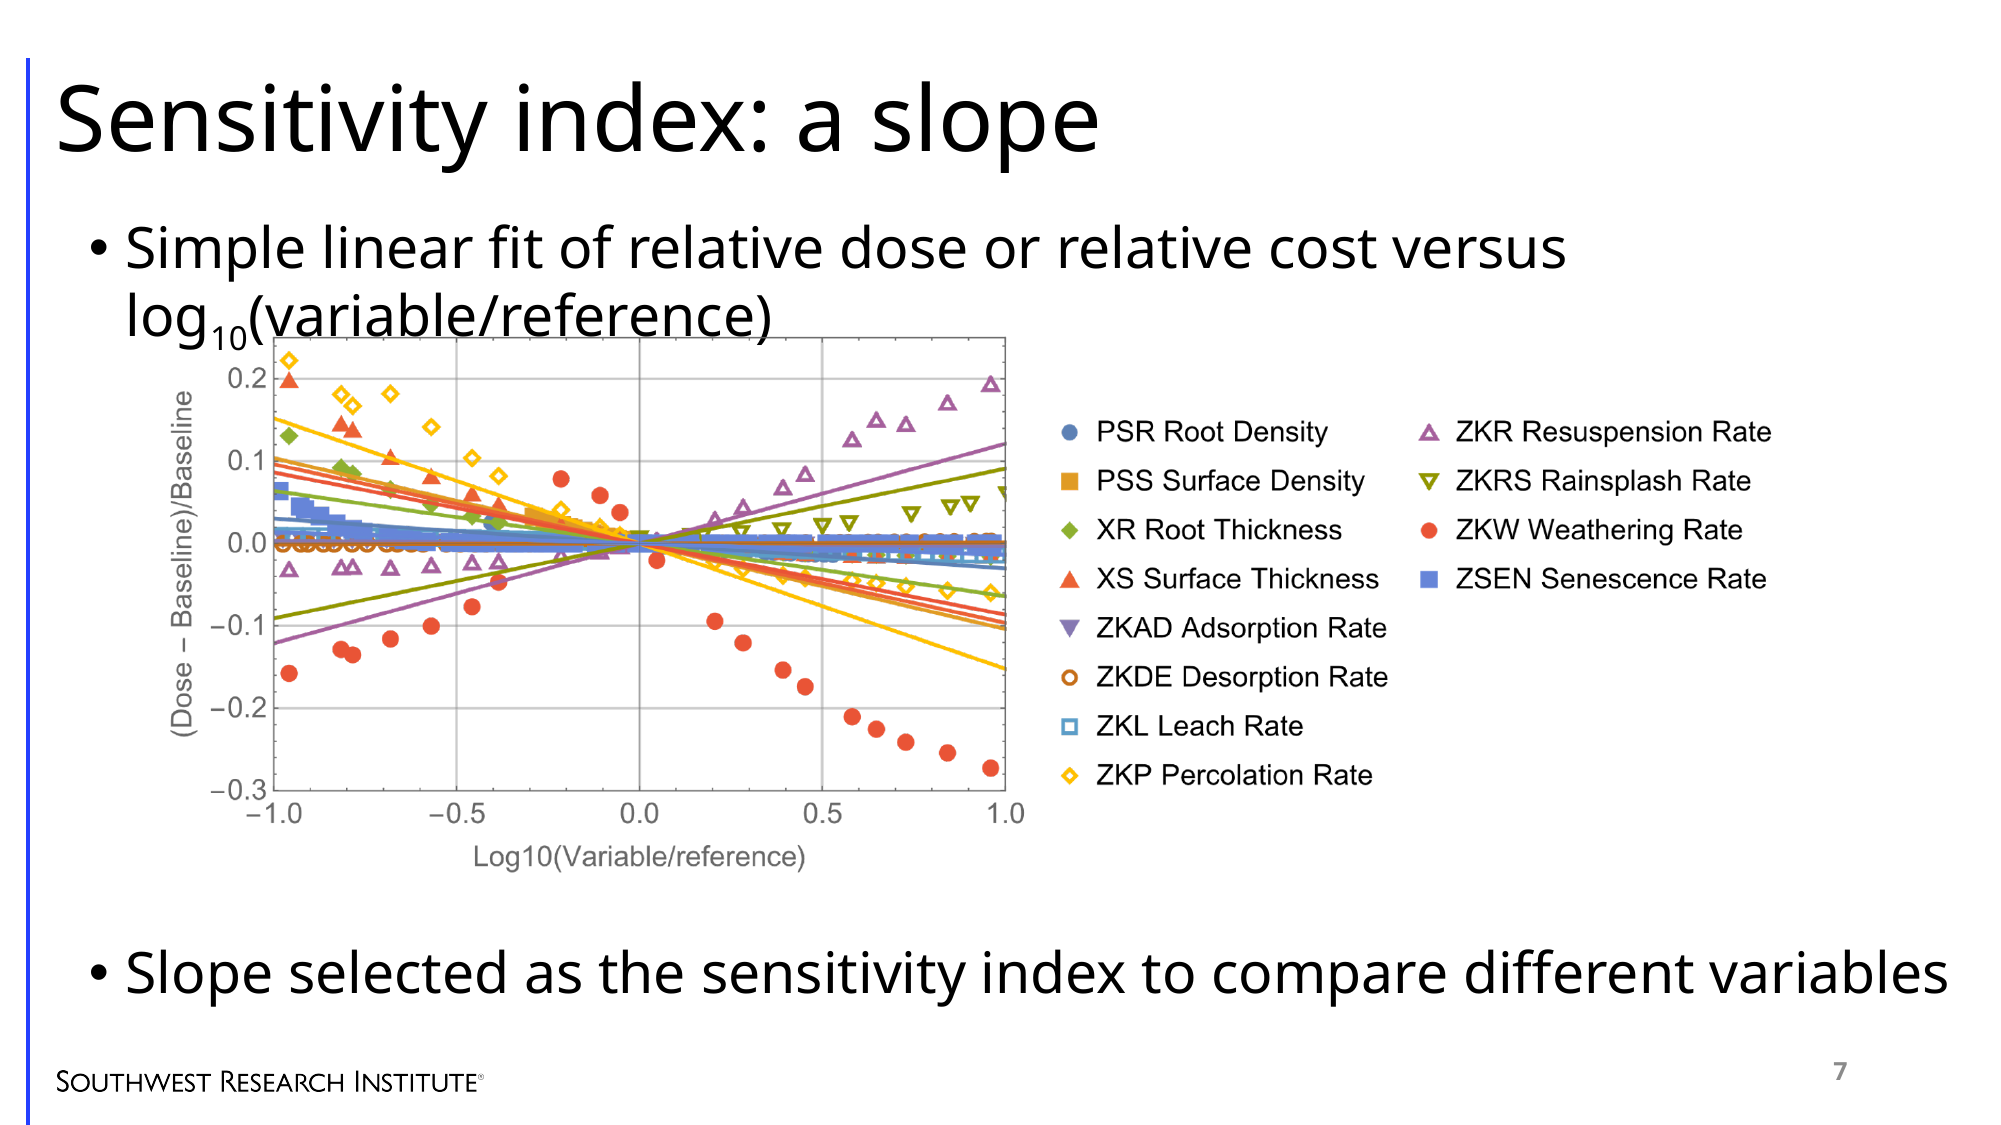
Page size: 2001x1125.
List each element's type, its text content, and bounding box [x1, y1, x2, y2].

picture [57, 1070, 484, 1092]
slide_number 7 [1412, 1042, 1863, 1103]
title Sensitivity index: a slope [40, 12, 1952, 231]
list Simple linear fit of relative dose or relative cost versus log10(variable/reference) Slope selected as the sensitivity index to compare different variables [74, 211, 2000, 1066]
picture [166, 335, 1784, 876]
